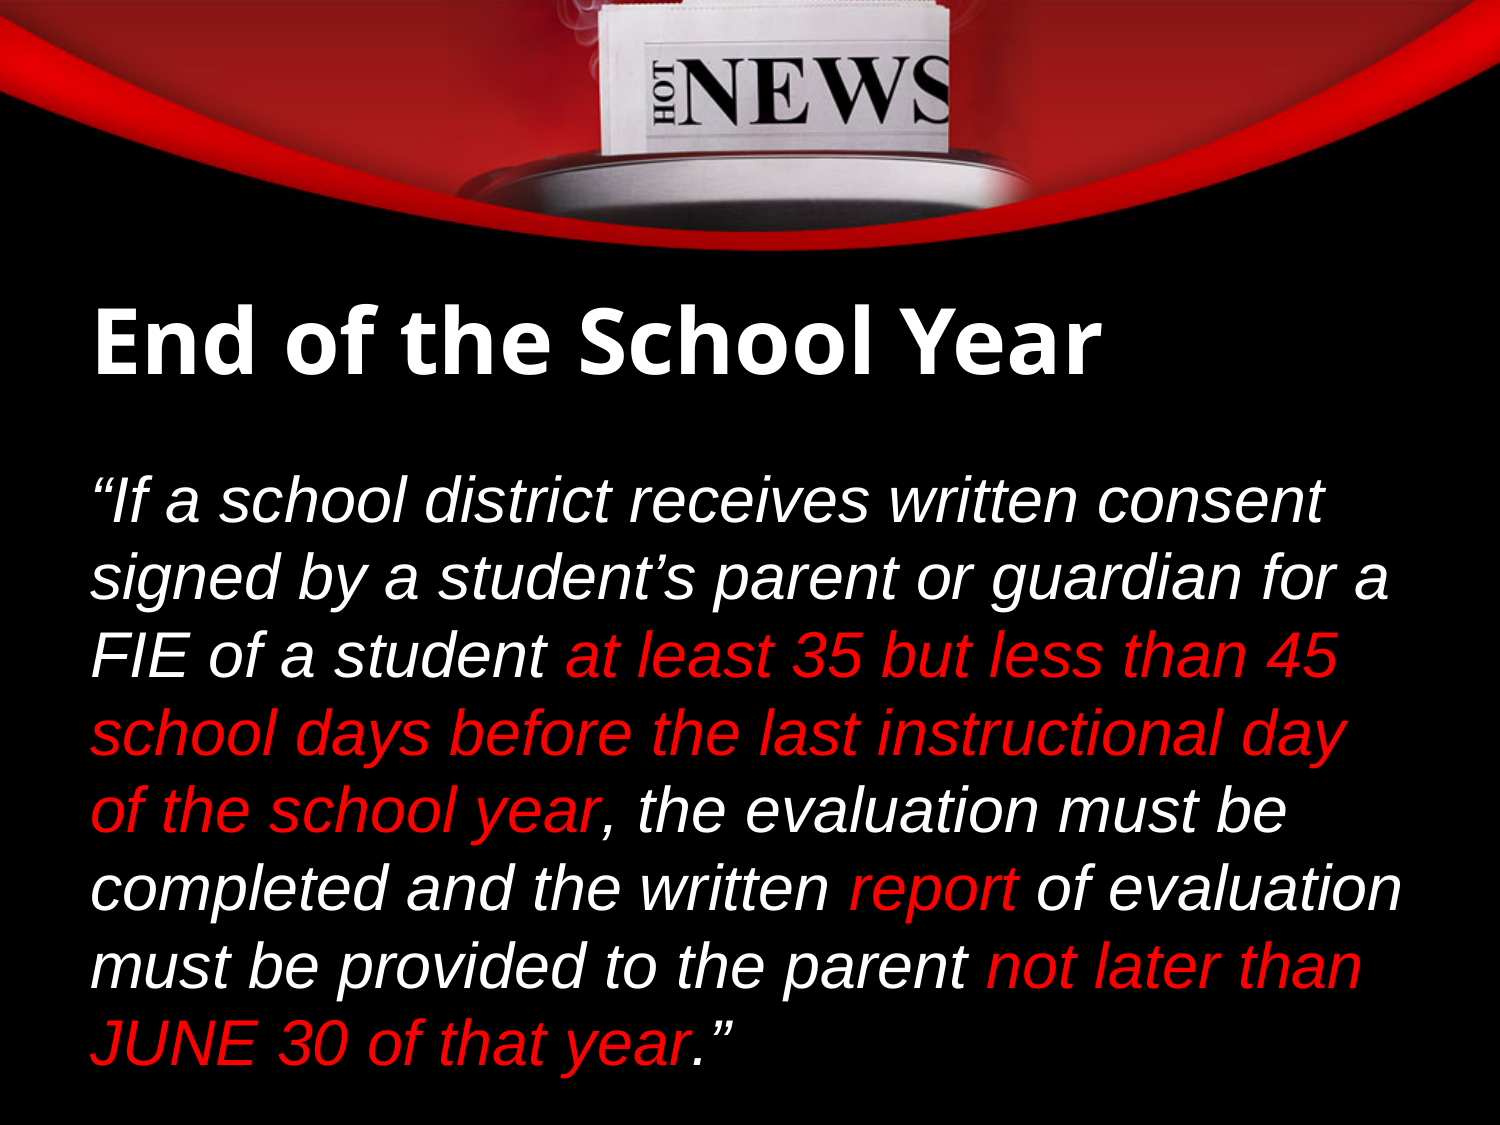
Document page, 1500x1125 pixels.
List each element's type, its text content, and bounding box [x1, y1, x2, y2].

title End of the School Year [74, 262, 1426, 413]
picture [0, 0, 1500, 1125]
list “If a school district receives written consent signed by a student’s parent or guardian for a FIE of a student at least 35 but less than 45 school days before the last instructional day of the school year, the evaluation must be completed and the written report of evaluation must be provided to the parent not later than JUNE 30 of that year.” [74, 449, 1426, 1088]
